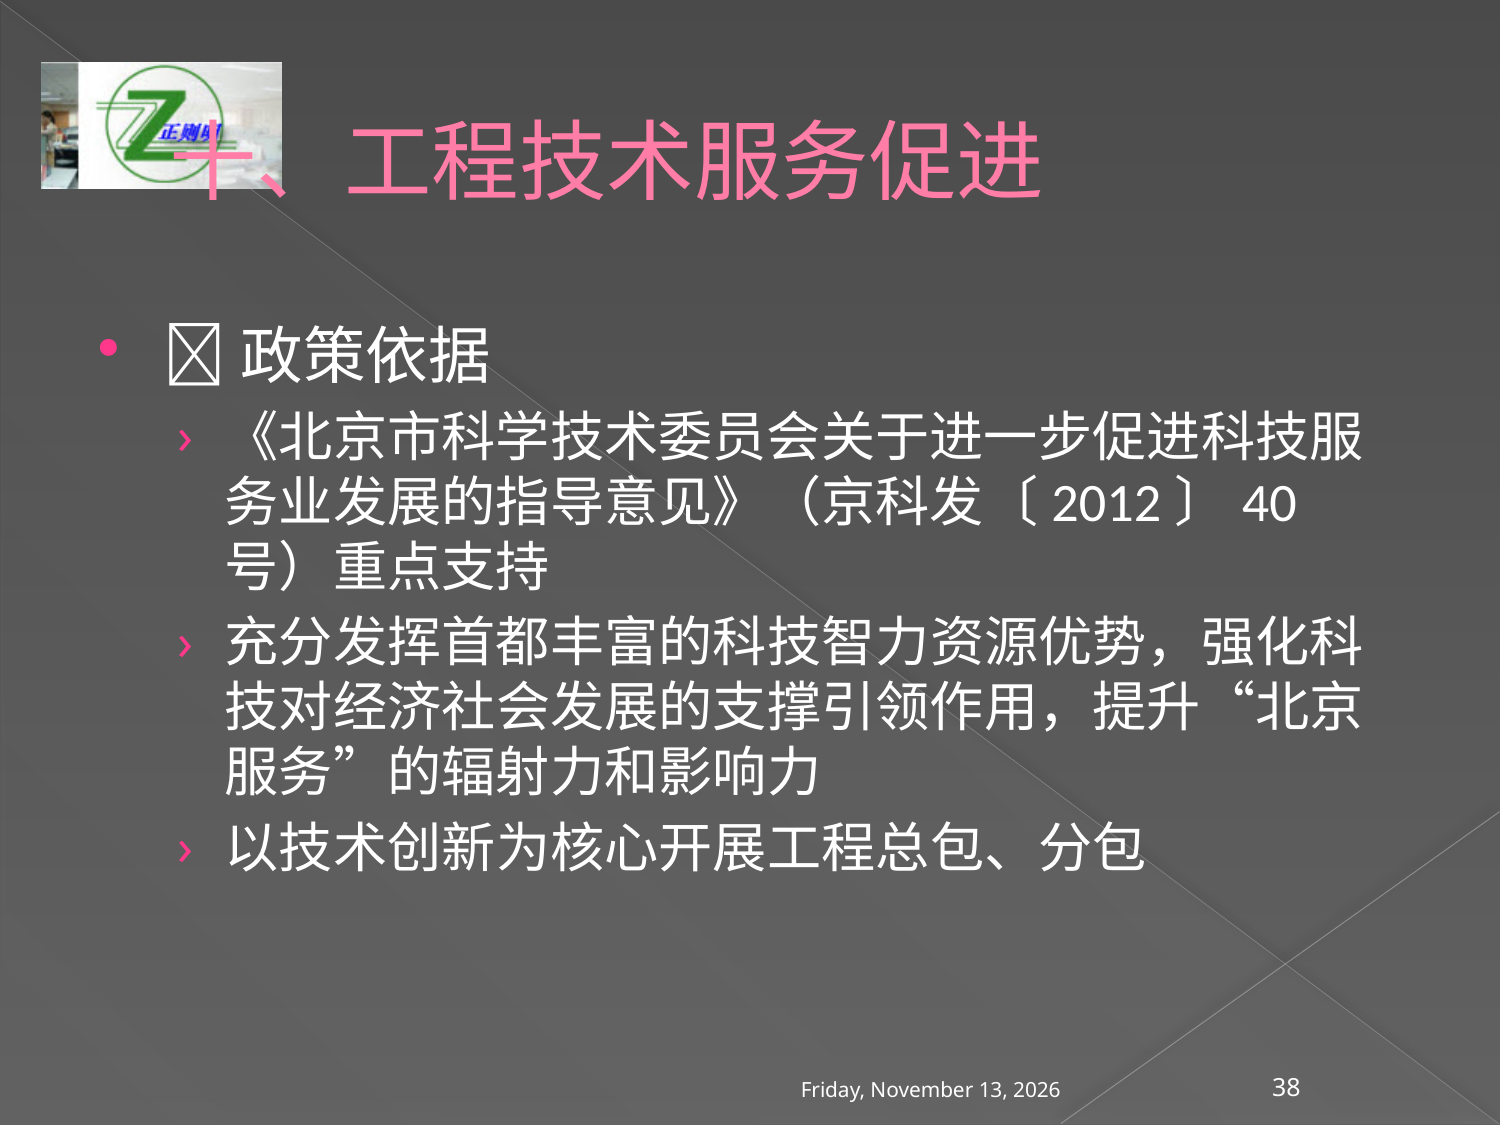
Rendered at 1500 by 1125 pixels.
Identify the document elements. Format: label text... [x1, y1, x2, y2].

list 政策依据 《北京市科学技术委员会关于进一步促进科技服务业发展的指导意见》（京科发〔2012〕40号）重点支持 充分发挥首都丰富的科技智力资源优势，强化科技对经济社会发展的支撑引领作用，提升“北京服务”的辐射力和影响力 以技术创新为核心开展工程总包、分包 [75, 308, 1425, 1059]
slide_number 38 [1245, 1063, 1328, 1113]
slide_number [786, 1063, 1136, 1113]
picture [41, 62, 75, 189]
title 十、工程技术服务促进 [75, 43, 1425, 274]
